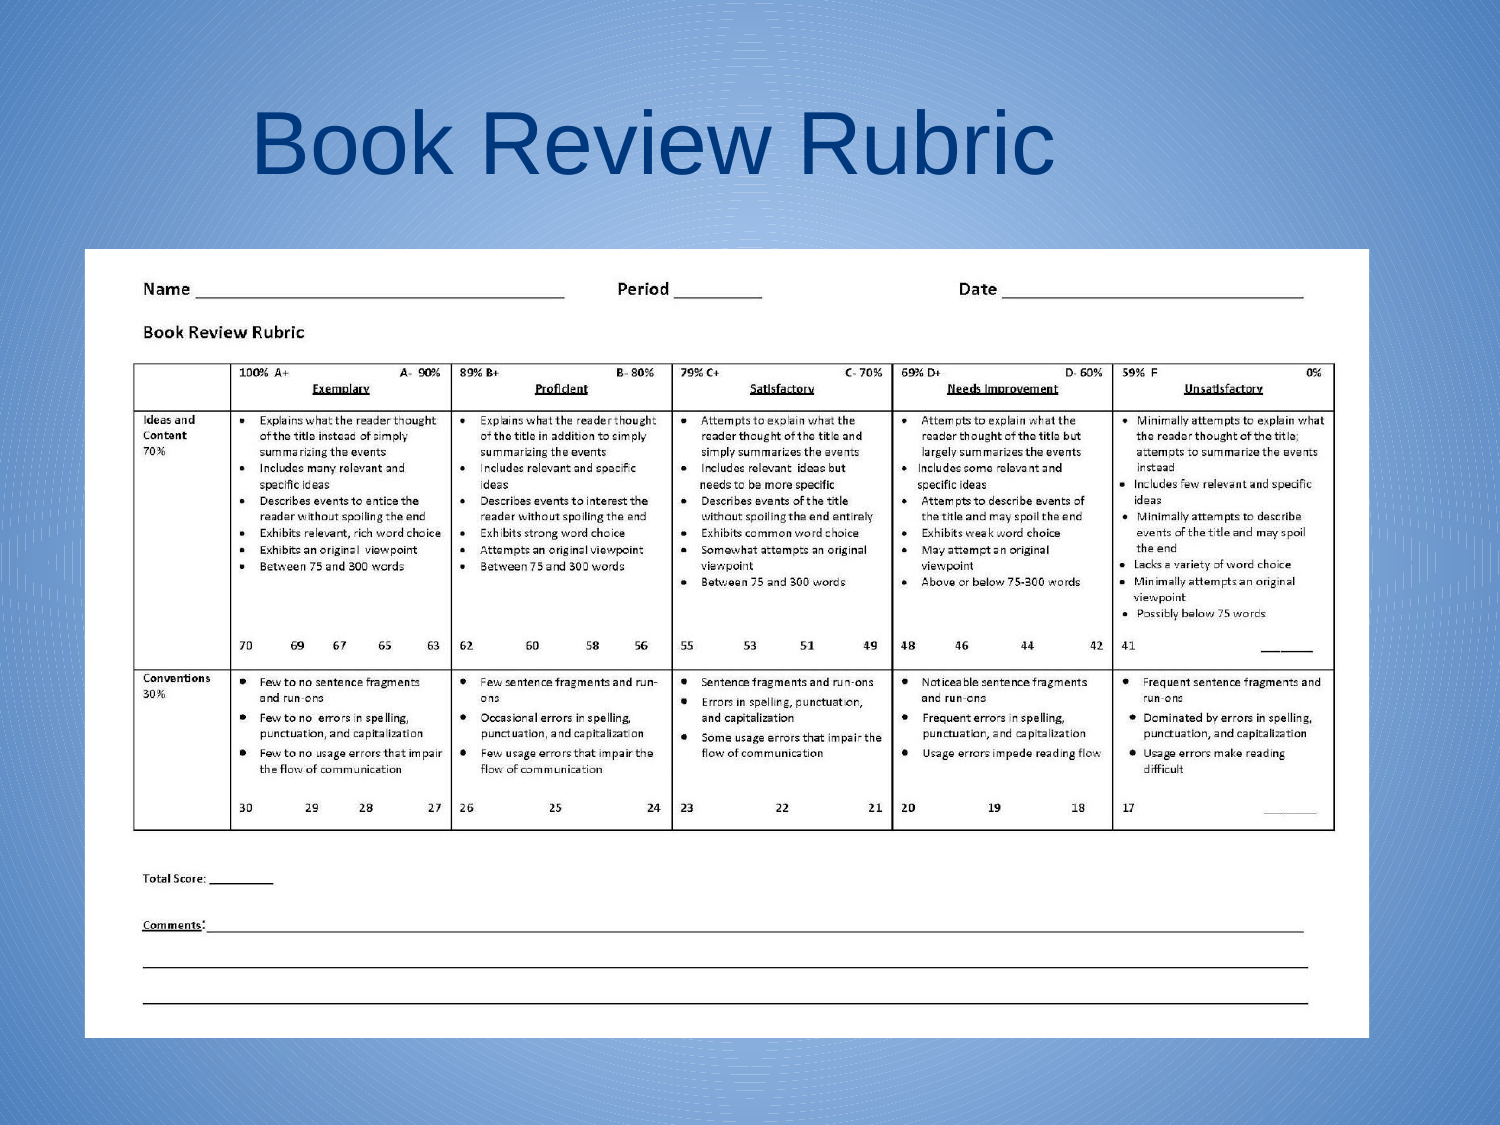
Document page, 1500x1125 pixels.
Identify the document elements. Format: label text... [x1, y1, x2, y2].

text_box [84, 249, 1370, 1038]
title Book Review Rubric [235, 37, 1466, 241]
